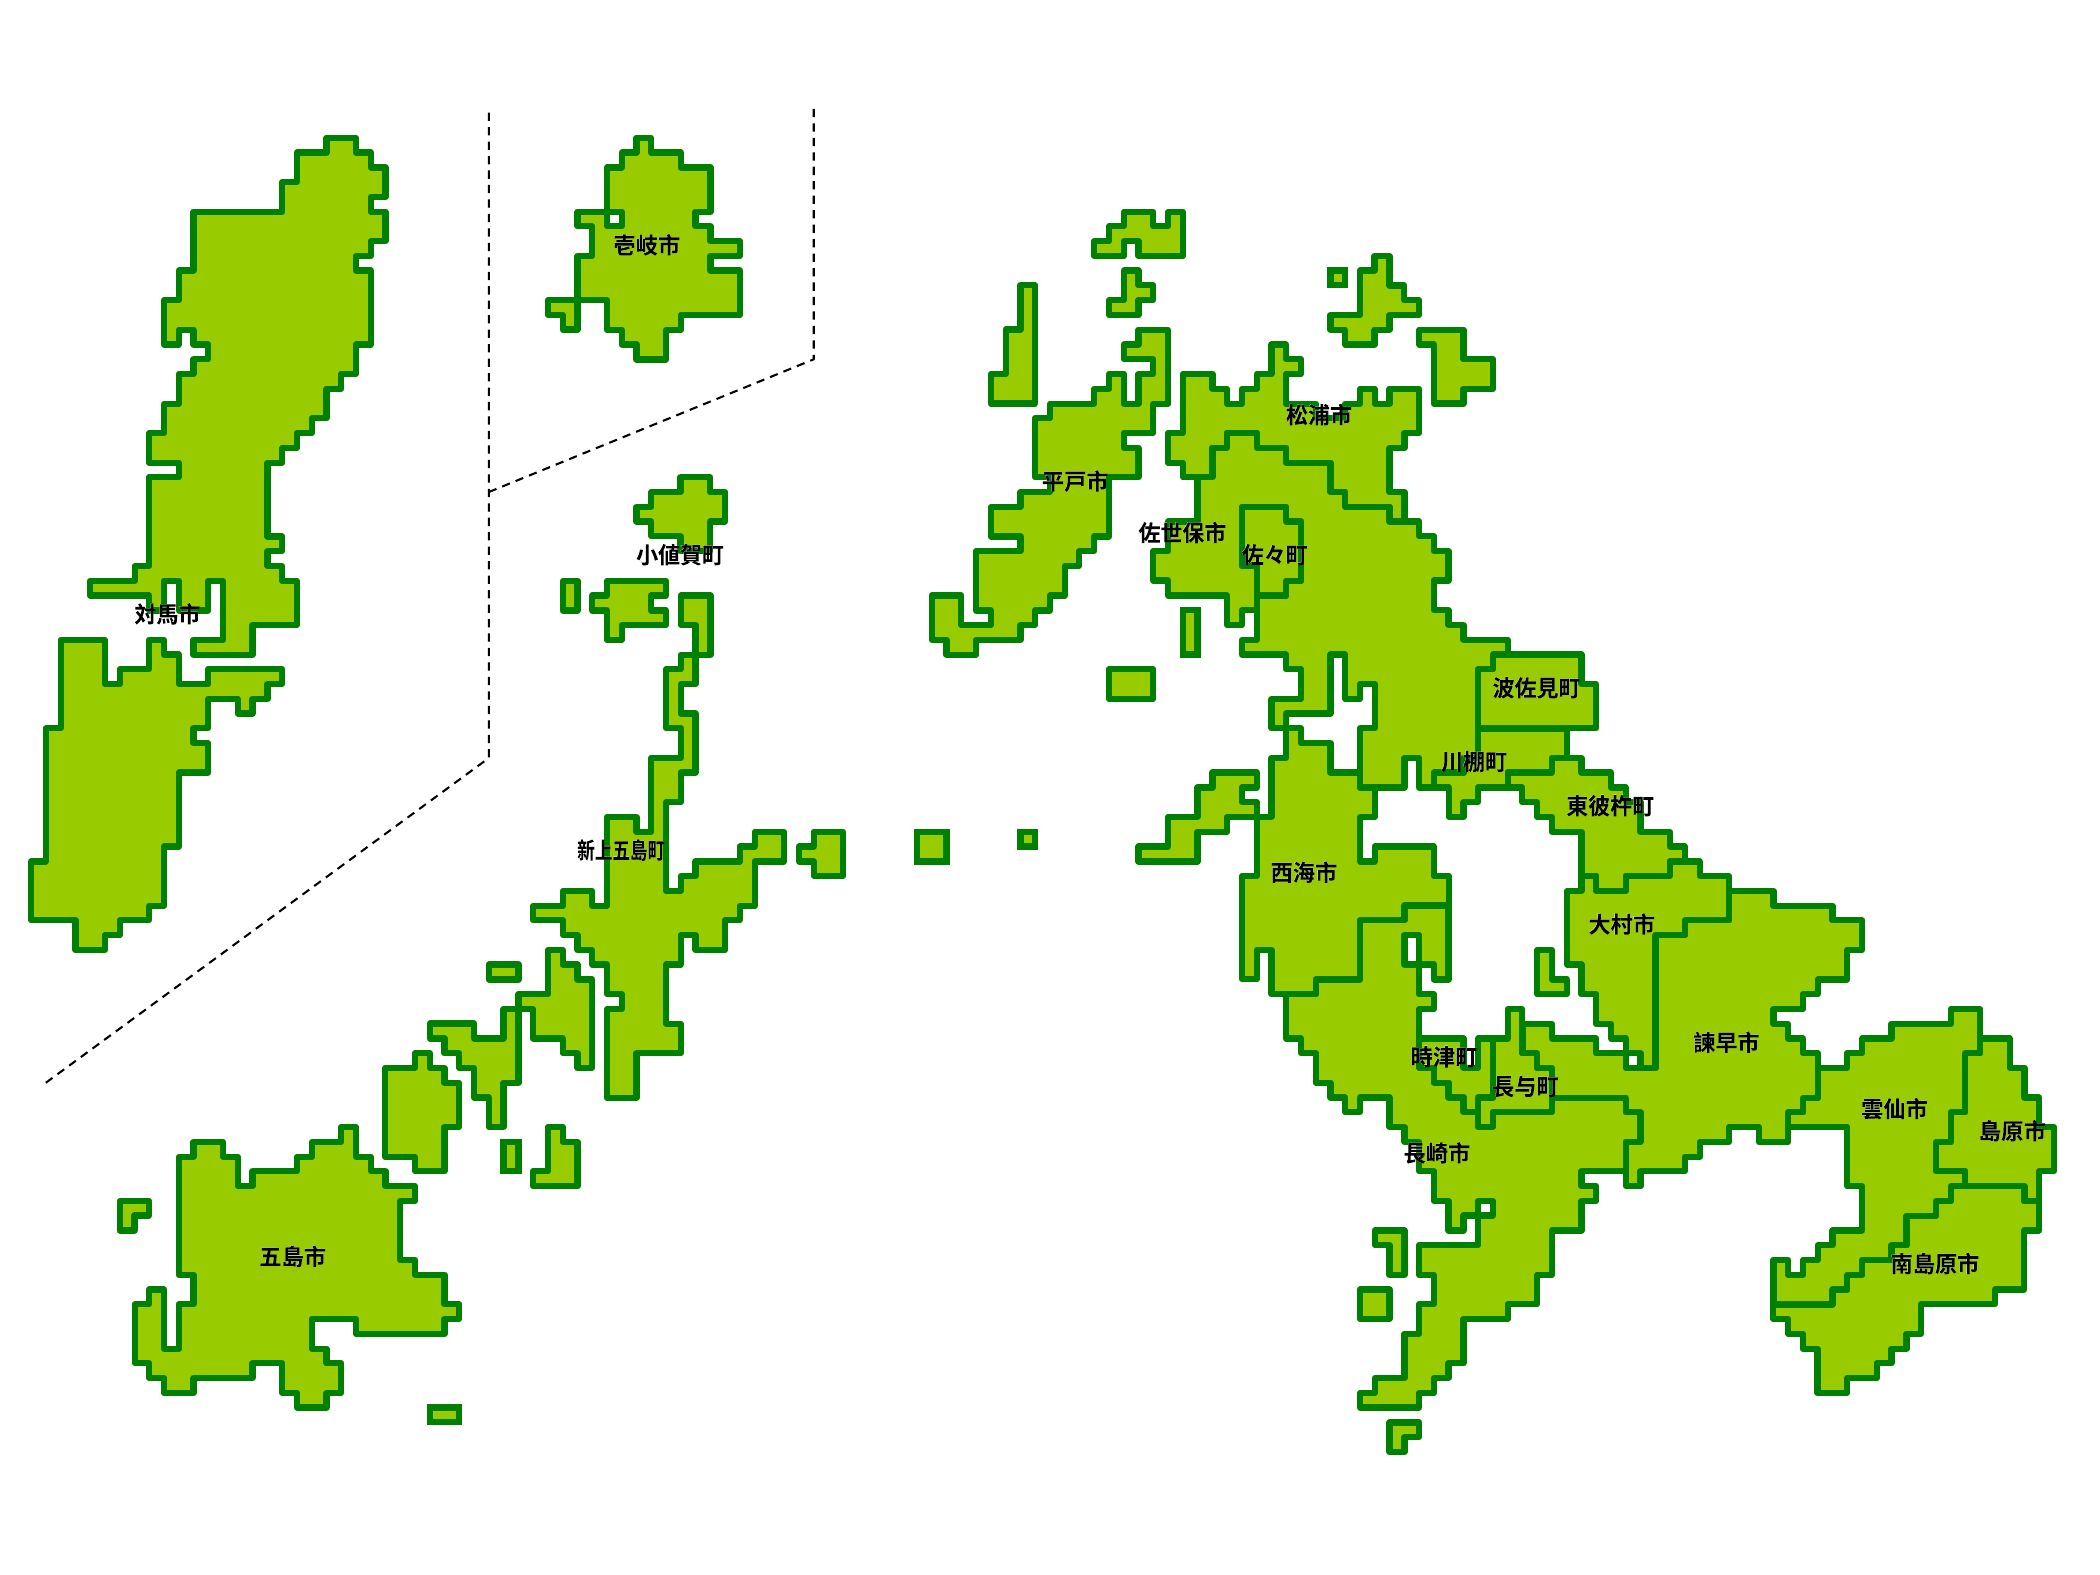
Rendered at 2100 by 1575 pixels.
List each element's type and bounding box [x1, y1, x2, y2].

text_box [1979, 1119, 2046, 1142]
text_box [1241, 543, 1308, 566]
text_box [45, 108, 814, 1083]
text_box [1271, 860, 1337, 884]
text_box [1492, 1075, 1559, 1098]
text_box [577, 838, 665, 862]
text_box [1285, 403, 1352, 426]
text_box [1588, 912, 1655, 935]
text_box [1404, 1141, 1470, 1164]
text_box [1492, 676, 1581, 699]
text_box [1138, 521, 1226, 544]
text_box [30, 137, 2055, 1453]
text_box [1566, 794, 1654, 817]
text_box [1441, 750, 1507, 773]
text_box [1411, 1045, 1477, 1068]
text_box [636, 543, 724, 566]
text_box [1861, 1097, 1928, 1120]
text_box [614, 233, 680, 256]
text_box [1693, 1030, 1759, 1054]
text_box [1891, 1252, 1979, 1275]
text_box [1042, 469, 1108, 493]
text_box [134, 602, 200, 625]
text_box [259, 1244, 326, 1268]
